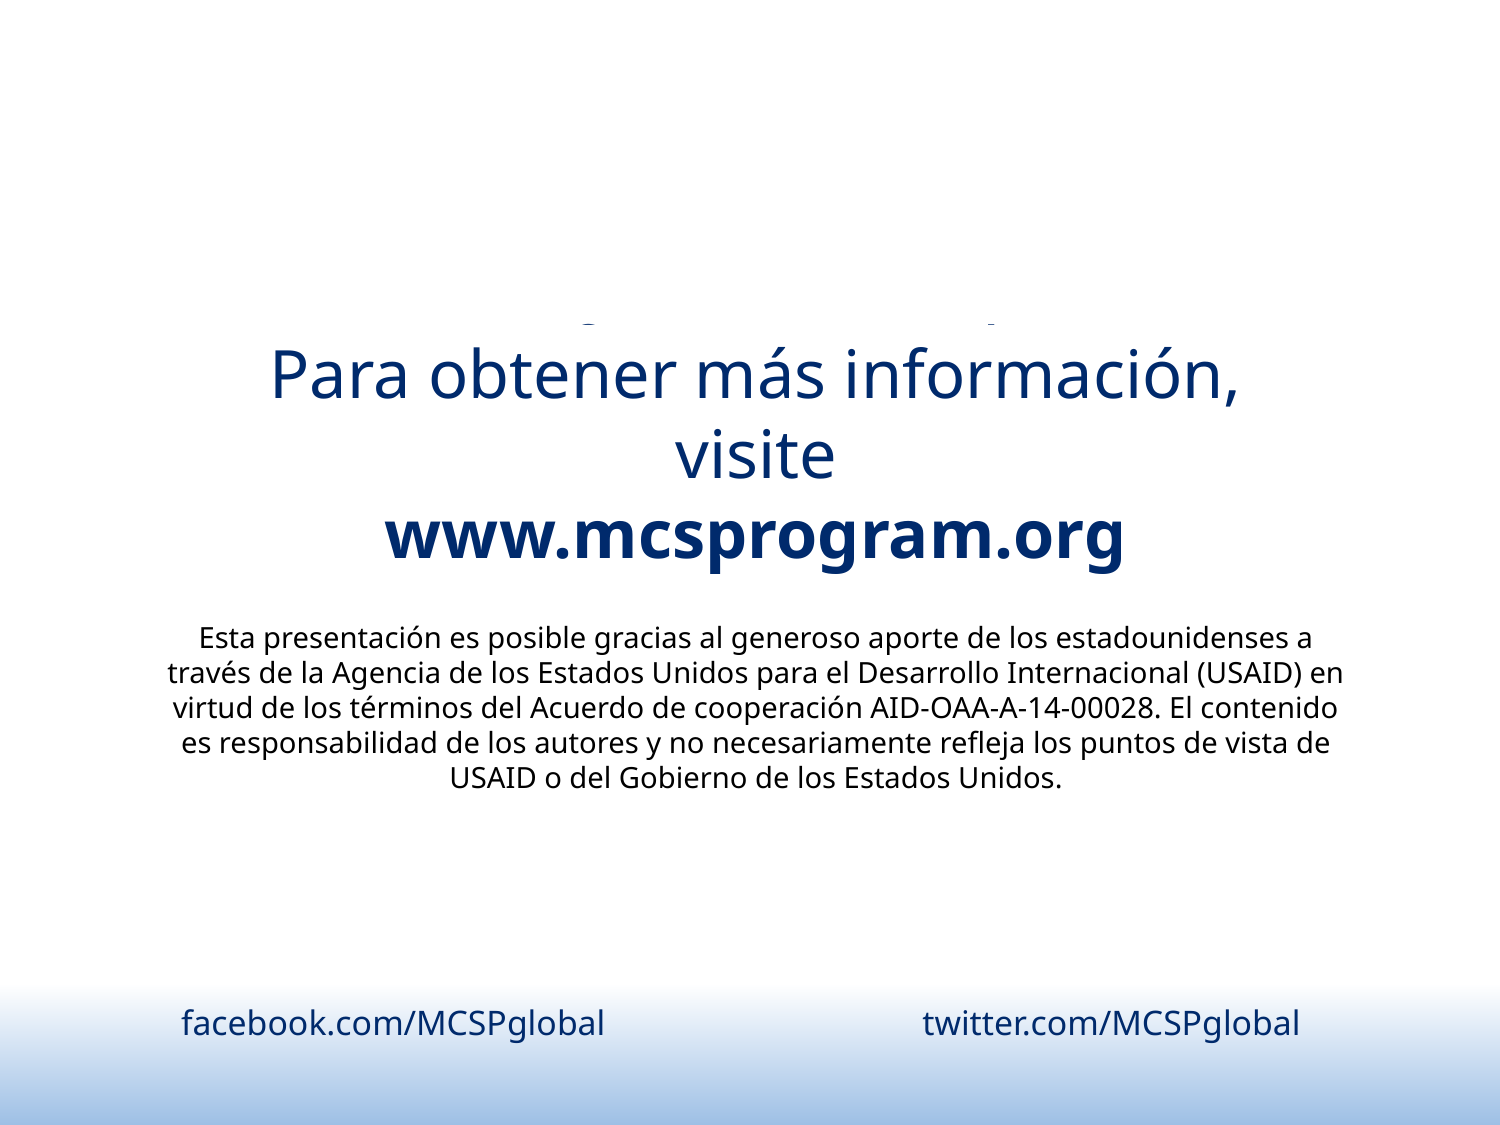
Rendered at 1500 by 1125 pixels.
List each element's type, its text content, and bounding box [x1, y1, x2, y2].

text_box Para obtener más información, visite www.mcsprogram.org [187, 324, 1325, 580]
text_box Esta presentación es posible gracias al generoso aporte de los estadounidenses a través de la Agencia de los Estados Unidos para el Desarrollo Internacional (USAID) en virtud de los términos del Acuerdo de cooperación AID-OAA-A-14-00028. El contenido es responsabilidad de los autores y no necesariamente refleja los puntos de vista de USAID o del Gobierno de los Estados Unidos. [149, 612, 1363, 802]
